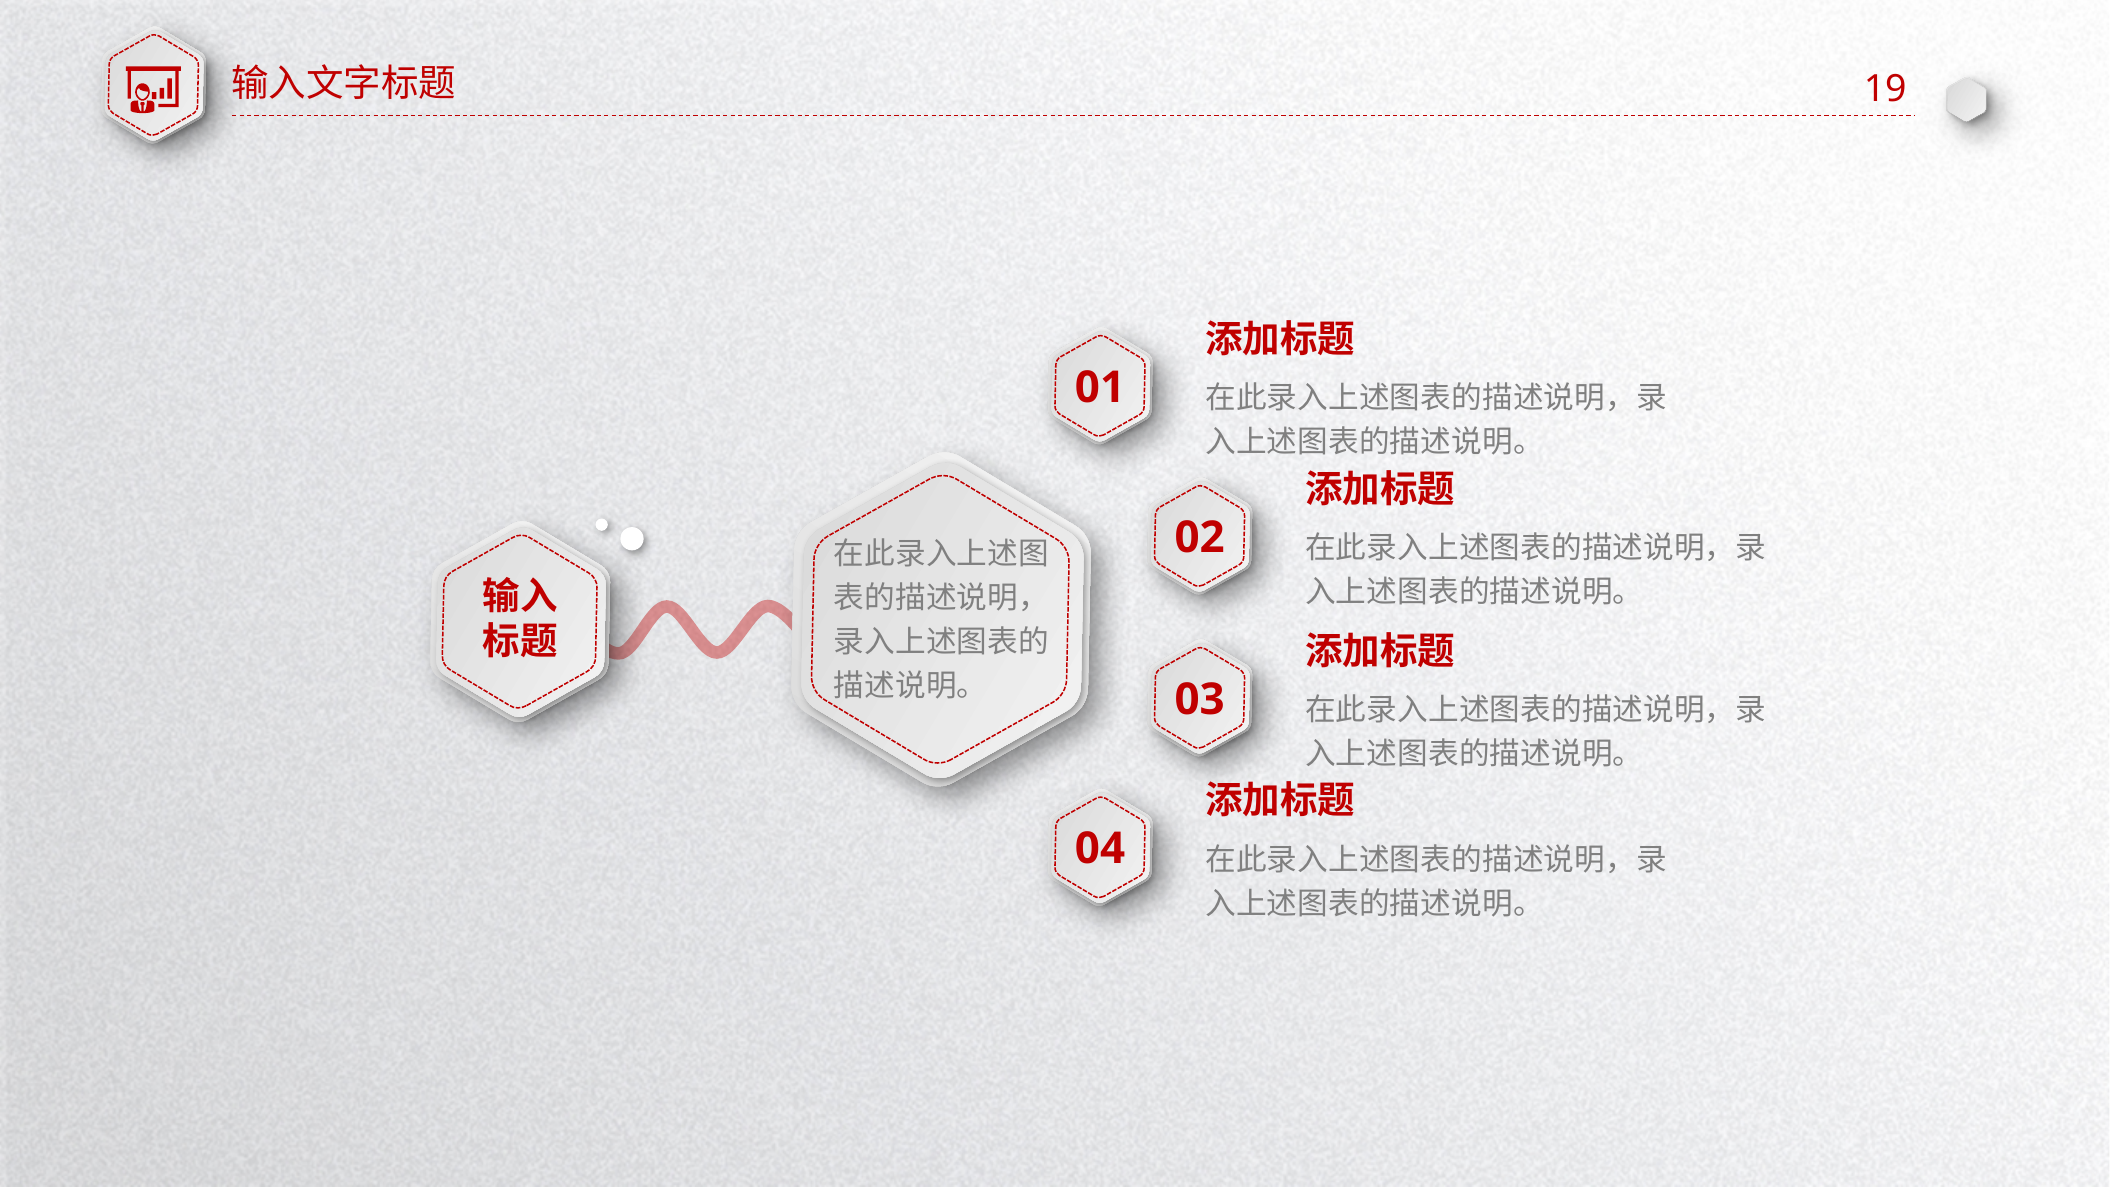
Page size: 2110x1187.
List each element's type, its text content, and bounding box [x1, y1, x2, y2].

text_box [1141, 483, 1258, 589]
text_box 在此录入上述图表的描述说明，录入上述图表的描述说明。 [1289, 674, 1802, 779]
text_box 添加标题 [1289, 456, 1558, 512]
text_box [1944, 79, 1989, 120]
text_box 输入文字标题 [226, 53, 544, 110]
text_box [1042, 795, 1159, 900]
text_box 在此录入上述图表的描述说明，录入上述图表的描述说明。 [1189, 362, 1703, 467]
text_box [95, 32, 212, 138]
picture [0, 0, 2110, 1187]
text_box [595, 518, 644, 551]
text_box 添加标题 [1189, 768, 1459, 824]
text_box 19 [1851, 57, 1927, 115]
text_box 在此录入上述图表的描述说明，录入上述图表的描述说明。 [1189, 824, 1703, 929]
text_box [775, 469, 1107, 769]
text_box [641, 604, 775, 654]
text_box 添加标题 [1289, 618, 1558, 674]
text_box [1042, 333, 1159, 439]
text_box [420, 531, 620, 712]
text_box 添加标题 [1189, 306, 1459, 362]
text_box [1141, 645, 1258, 751]
text_box 在此录入上述图表的描述说明，录入上述图表的描述说明。 [1289, 512, 1802, 617]
